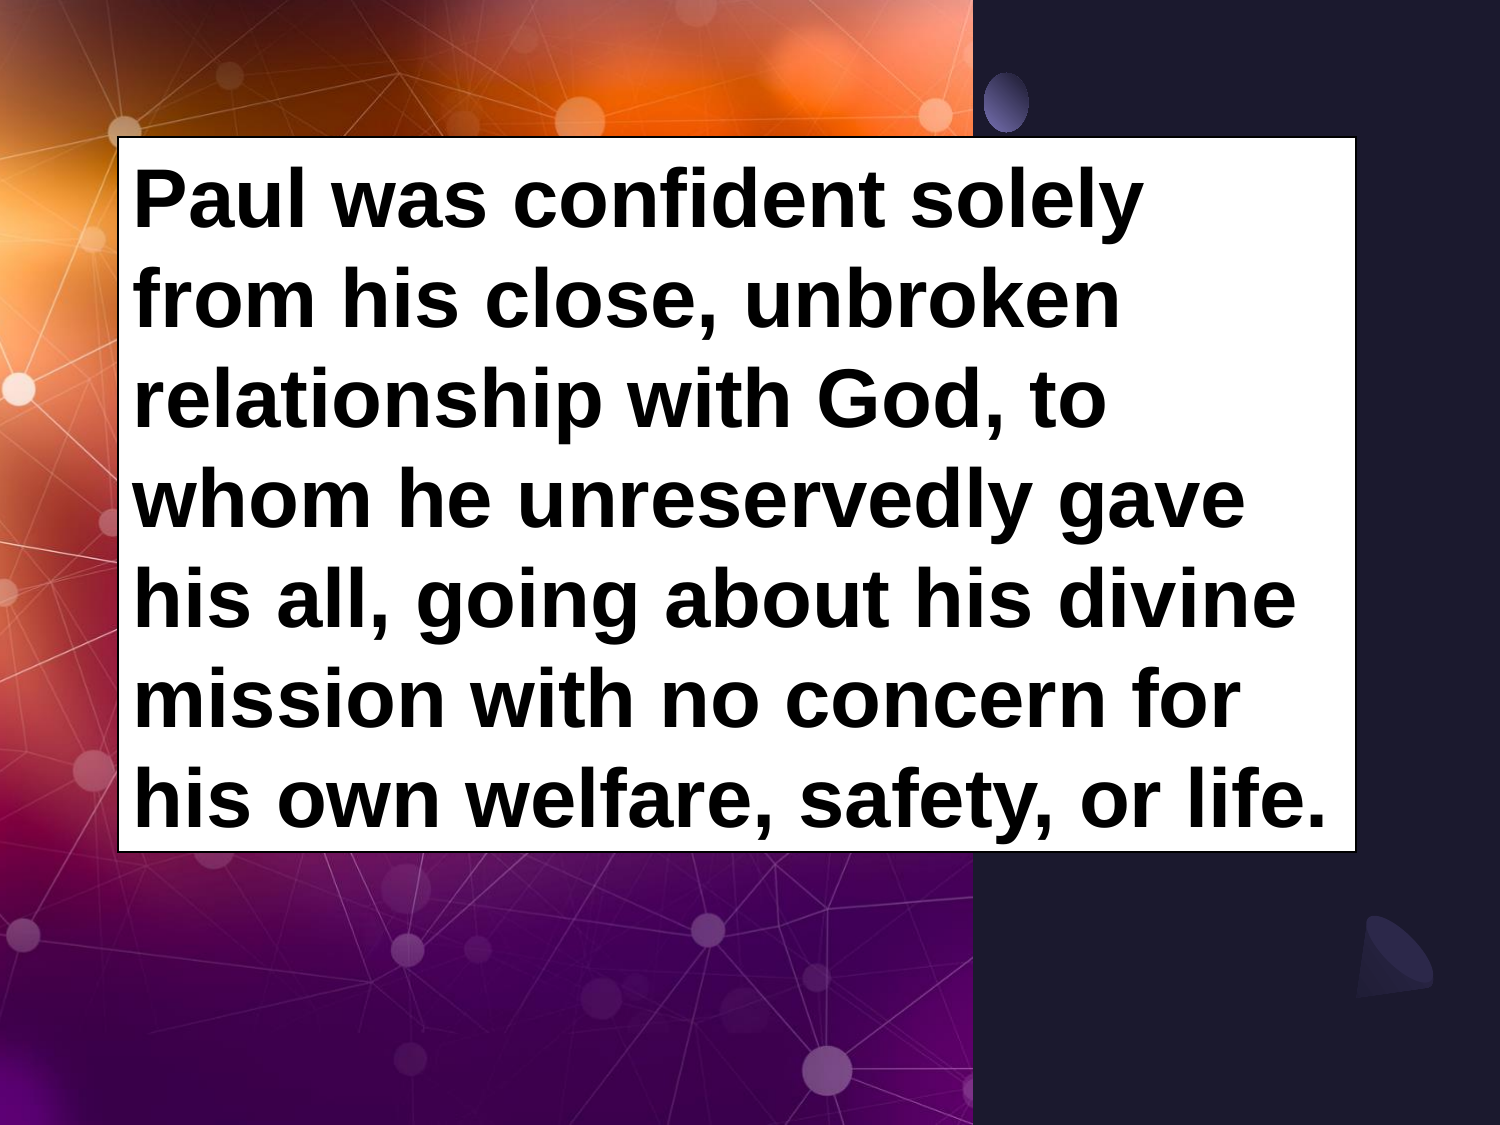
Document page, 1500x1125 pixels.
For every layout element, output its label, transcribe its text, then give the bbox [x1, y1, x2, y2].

text_box Paul was confident solely from his close, unbroken relationship with God, to whom he unreservedly gave his all, going about his divine mission with no concern for his own welfare, safety, or life. [973, 136, 1357, 853]
picture [0, 0, 973, 1125]
